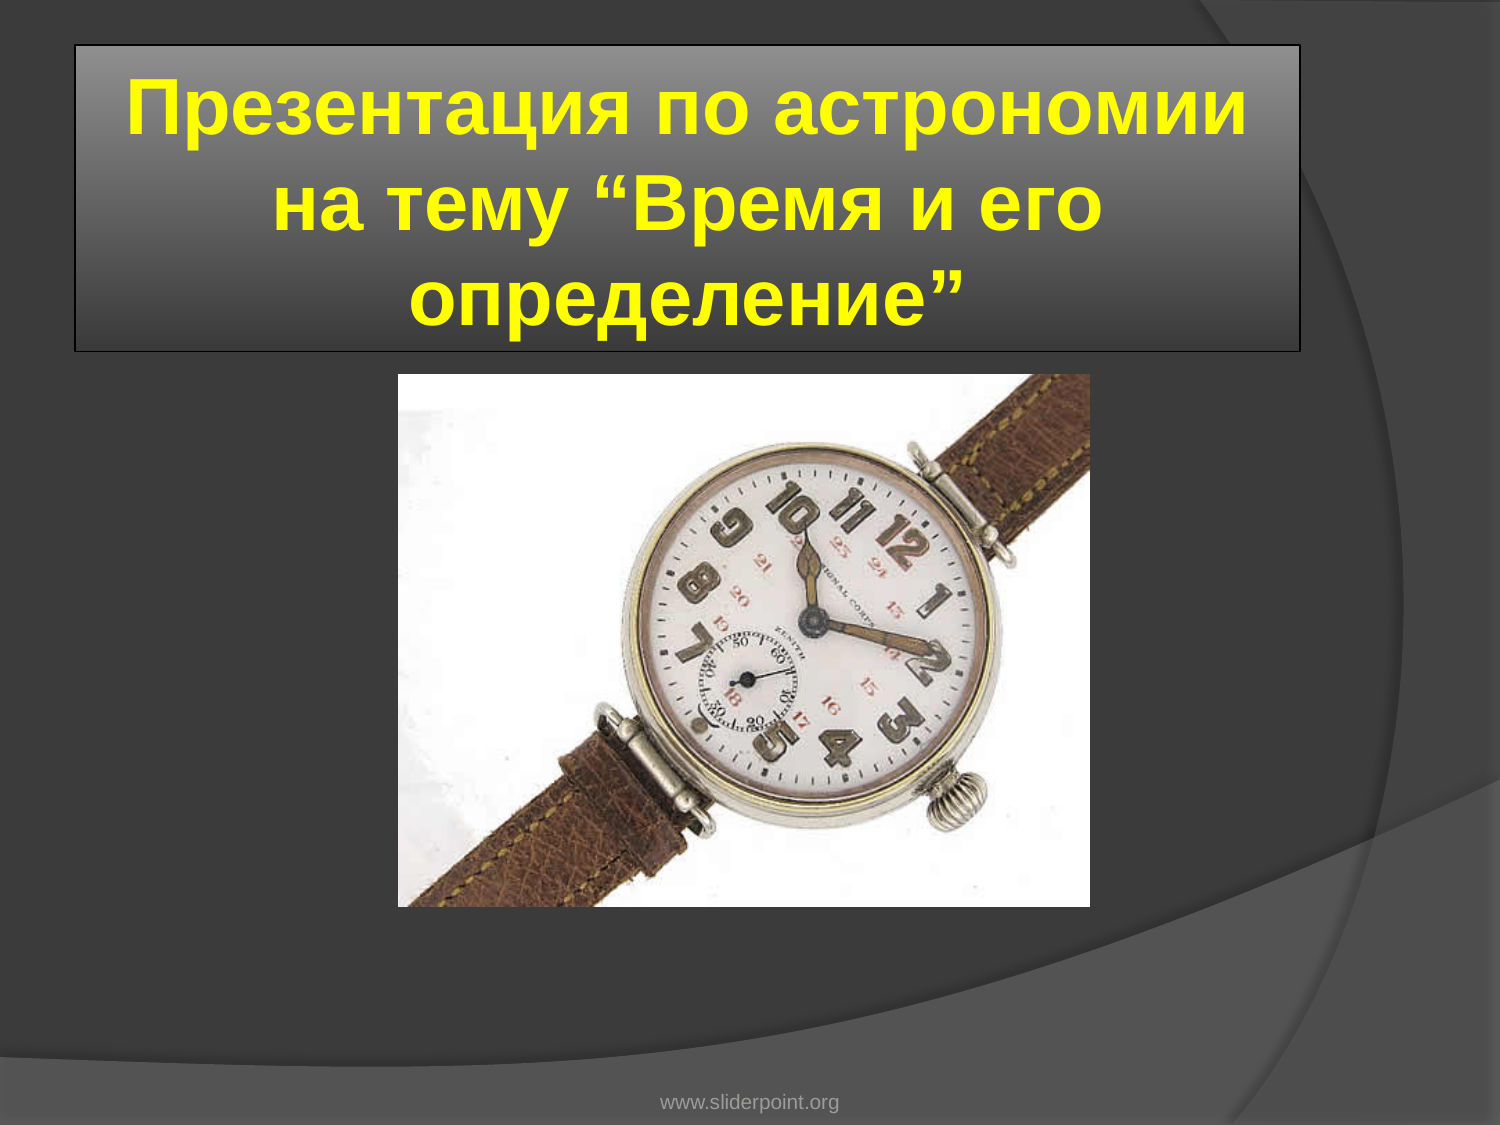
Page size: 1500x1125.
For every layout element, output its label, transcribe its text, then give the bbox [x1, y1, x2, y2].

title Презентация по астрономии на тему “Время и его определение” [74, 44, 1301, 352]
list [75, 363, 1313, 1125]
picture [398, 374, 1091, 907]
footer www.sliderpoint.org [512, 1053, 988, 1114]
